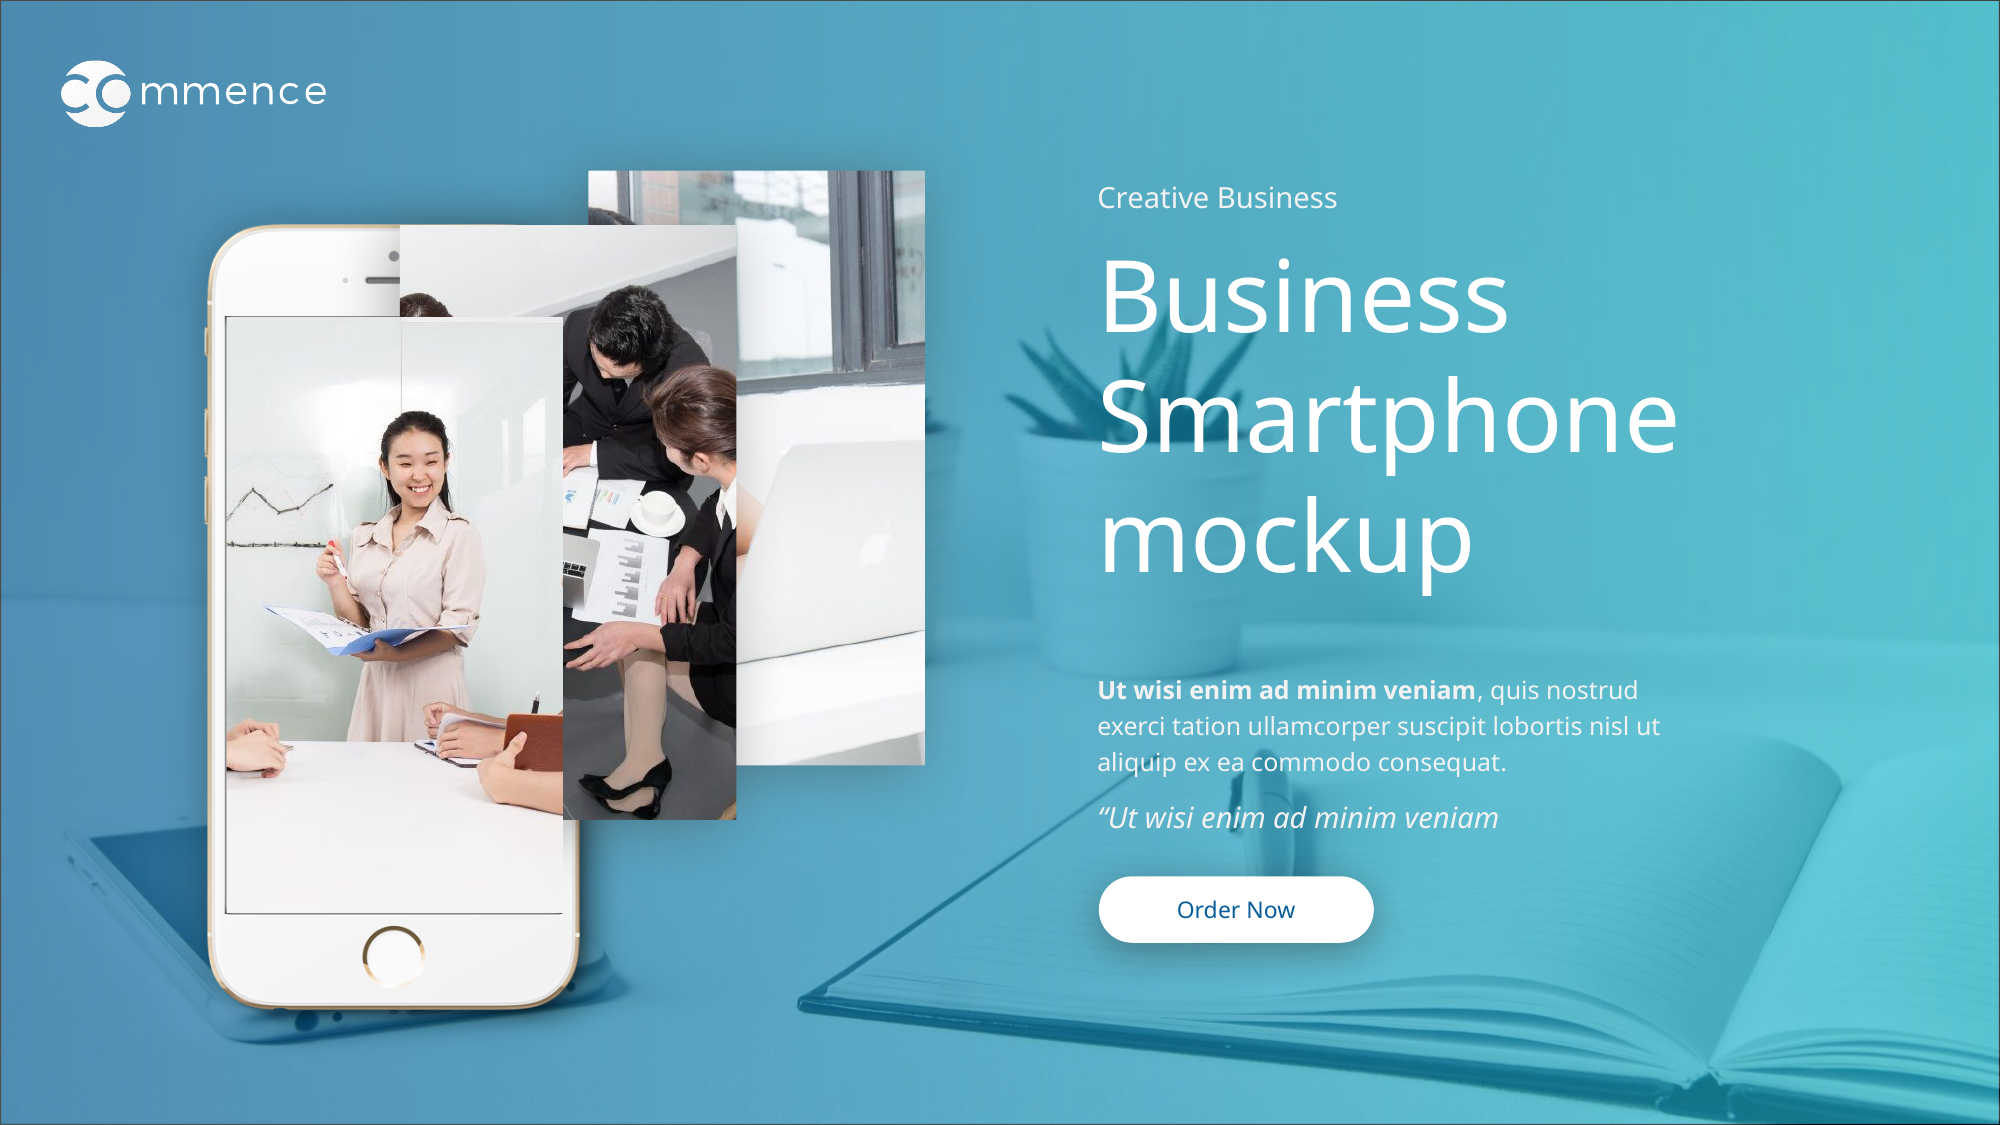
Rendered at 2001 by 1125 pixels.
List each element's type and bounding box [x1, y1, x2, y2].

picture [0, 0, 2000, 1125]
text_box [61, 60, 326, 127]
